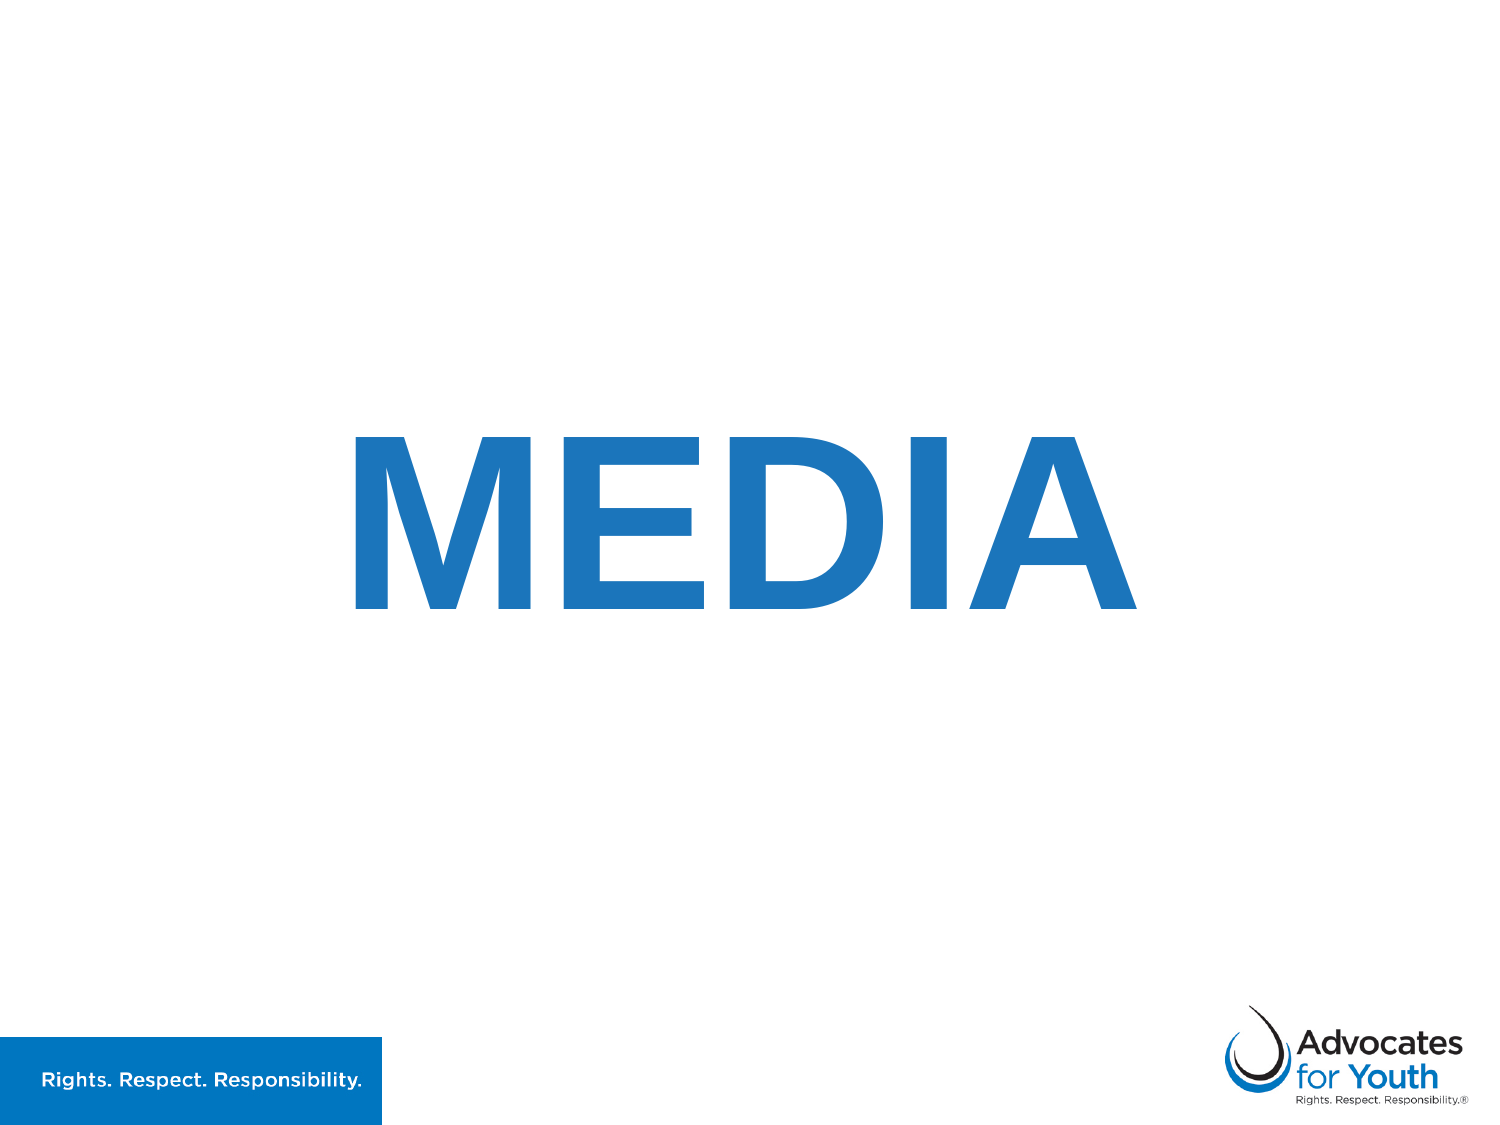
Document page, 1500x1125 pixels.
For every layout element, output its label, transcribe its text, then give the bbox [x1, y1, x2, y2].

picture [0, 1037, 382, 1125]
list MEDIA [256, 352, 1227, 923]
picture [1200, 990, 1500, 1125]
